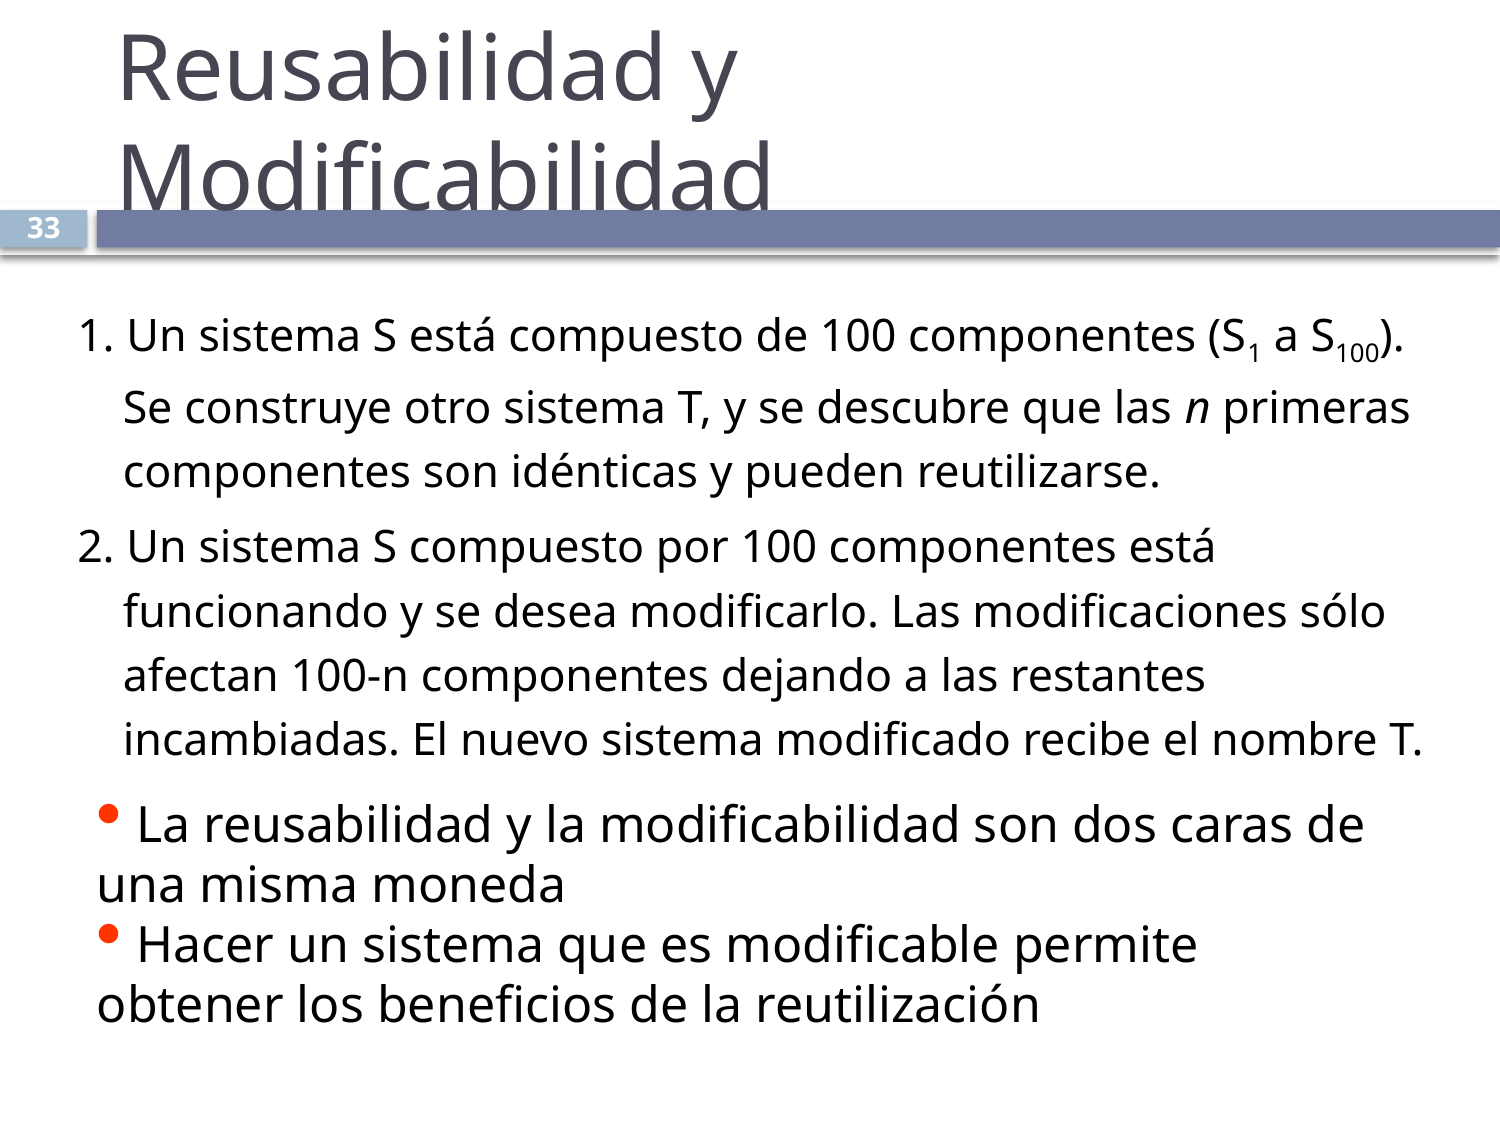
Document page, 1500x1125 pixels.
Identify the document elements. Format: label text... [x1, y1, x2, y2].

slide_number 33 [0, 208, 88, 249]
text_box La reusabilidad y la modificabilidad son dos caras de una misma moneda Hacer un sistema que es modificable permite obtener los beneficios de la reutilización [82, 785, 1406, 1040]
list 1. Un sistema S está compuesto de 100 componentes (S1 a S100). Se construye otro sistema T, y se descubre que las n primeras componentes son idénticas y pueden reutilizarse. 2. Un sistema S compuesto por 100 componentes está funcionando y se desea modificarlo. Las modificaciones sólo afectan 100-n componentes dejando a las restantes incambiadas. El nuevo sistema modificado recibe el nombre T. [62, 287, 1450, 786]
title Reusabilidad y Modificabilidad [100, 37, 1438, 200]
